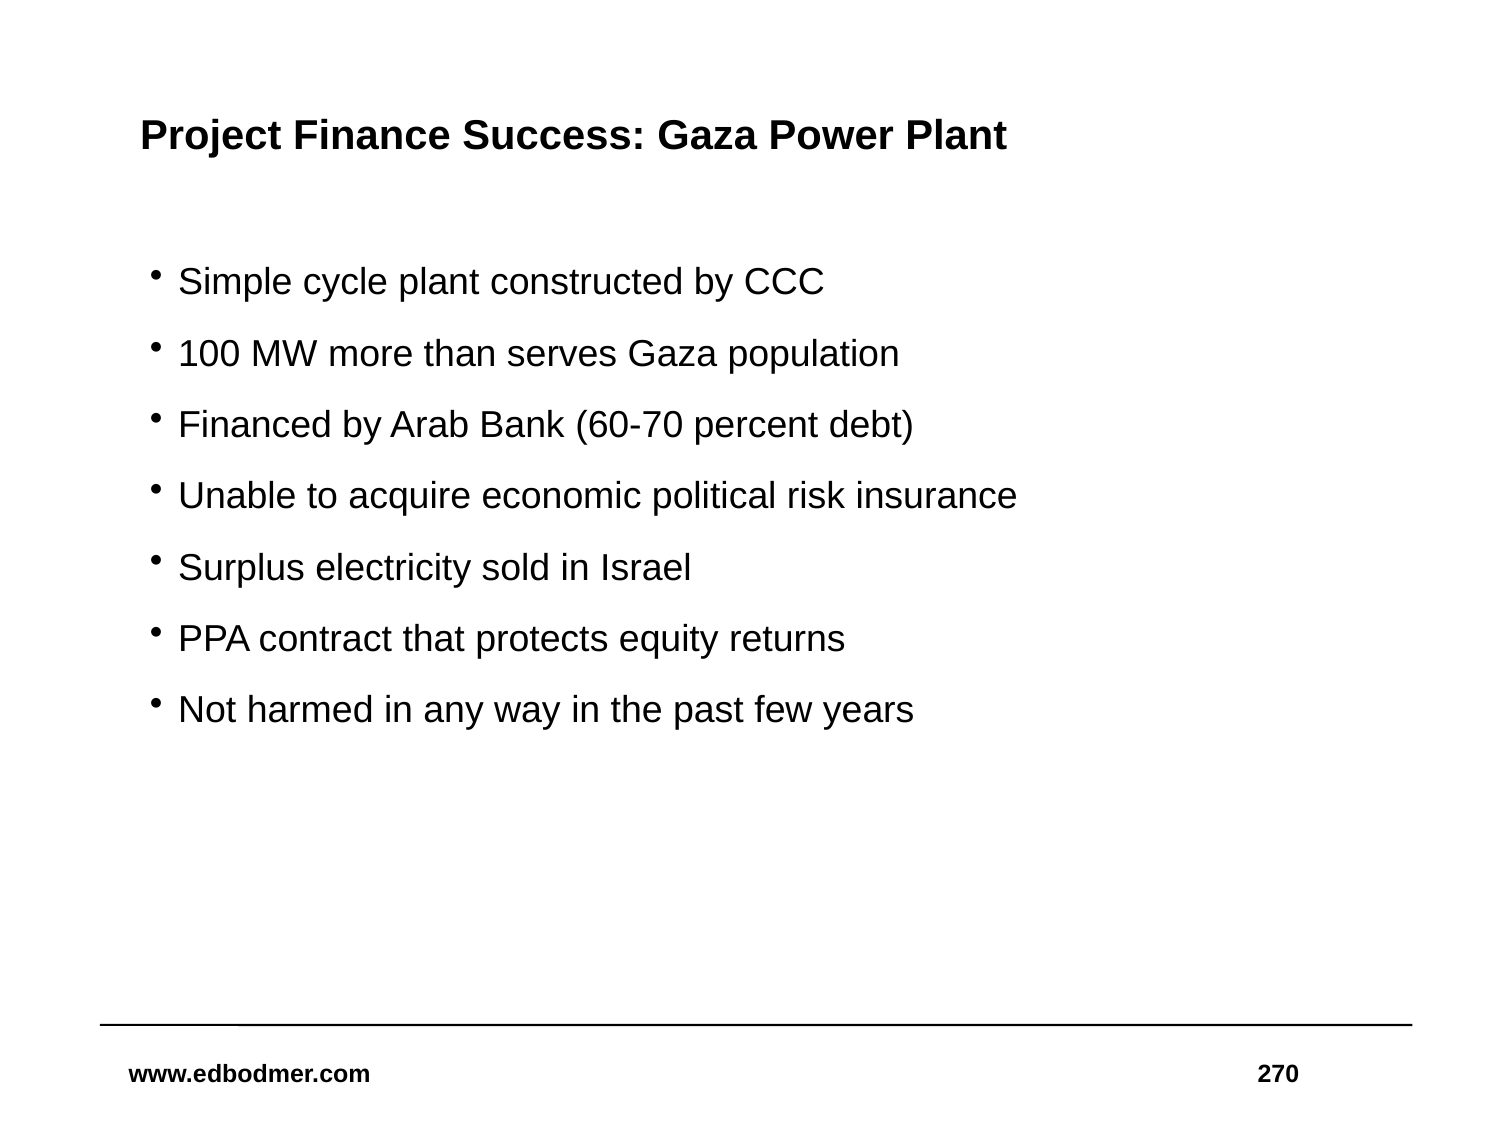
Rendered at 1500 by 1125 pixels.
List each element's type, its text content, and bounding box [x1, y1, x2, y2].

list Simple cycle plant constructed by CCC 100 MW more than serves Gaza population Financed by Arab Bank (60-70 percent debt) Unable to acquire economic political risk insurance Surplus electricity sold in Israel PPA contract that protects equity returns Not harmed in any way in the past few years [125, 249, 1375, 1000]
title Project Finance Success: Gaza Power Plant [125, 99, 1288, 225]
